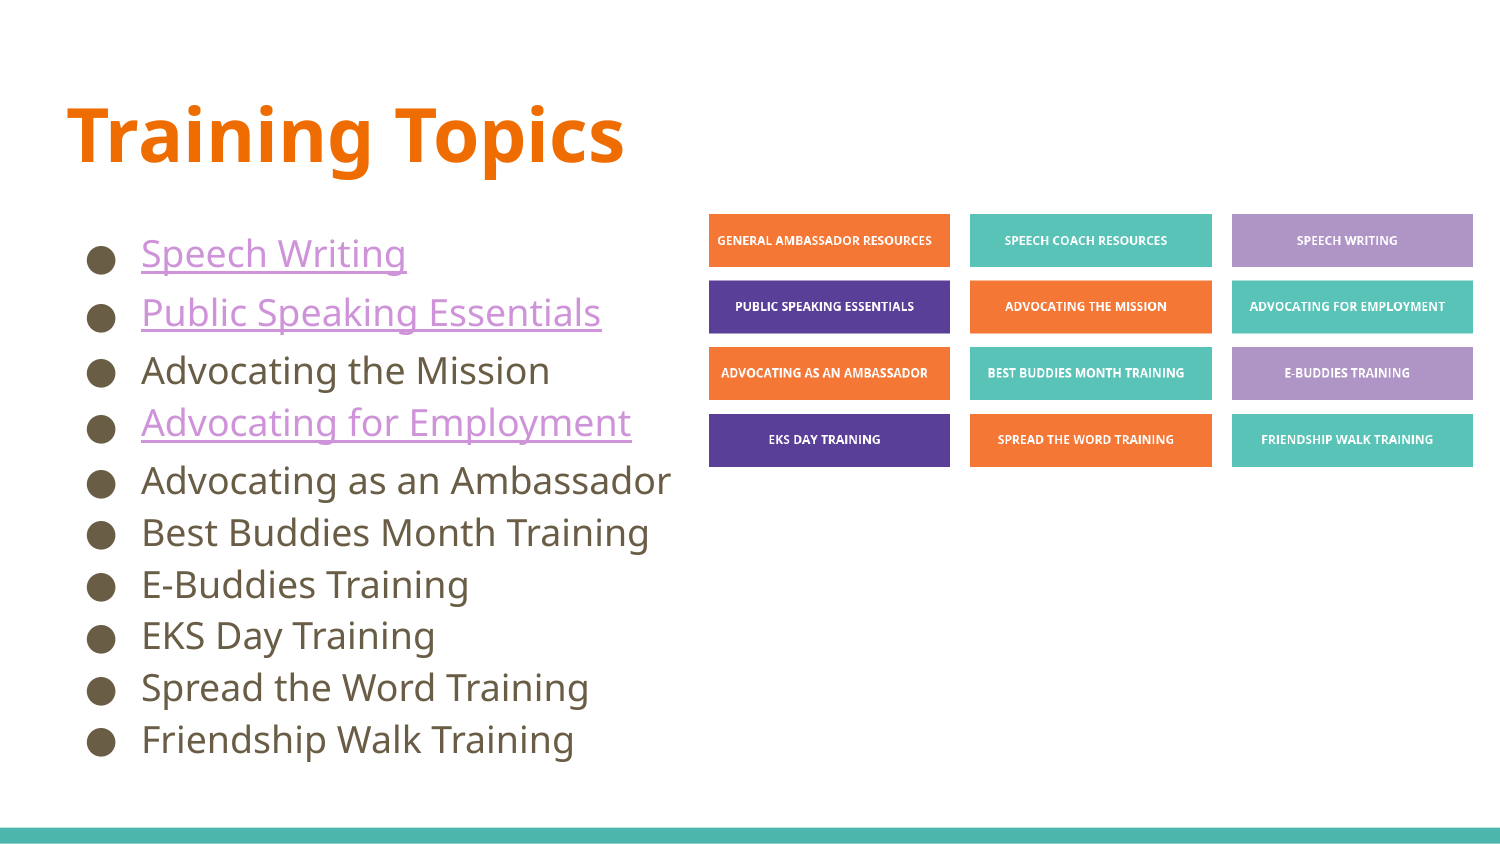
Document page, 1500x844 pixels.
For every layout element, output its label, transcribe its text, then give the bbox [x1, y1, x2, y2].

picture [700, 207, 1482, 483]
title Training Topics [51, 72, 1449, 189]
list Speech Writing Public Speaking Essentials Advocating the Mission Advocating for Employment Advocating as an Ambassador Best Buddies Month Training E-Buddies Training EKS Day Training Spread the Word Training Friendship Walk Training [51, 207, 1449, 750]
